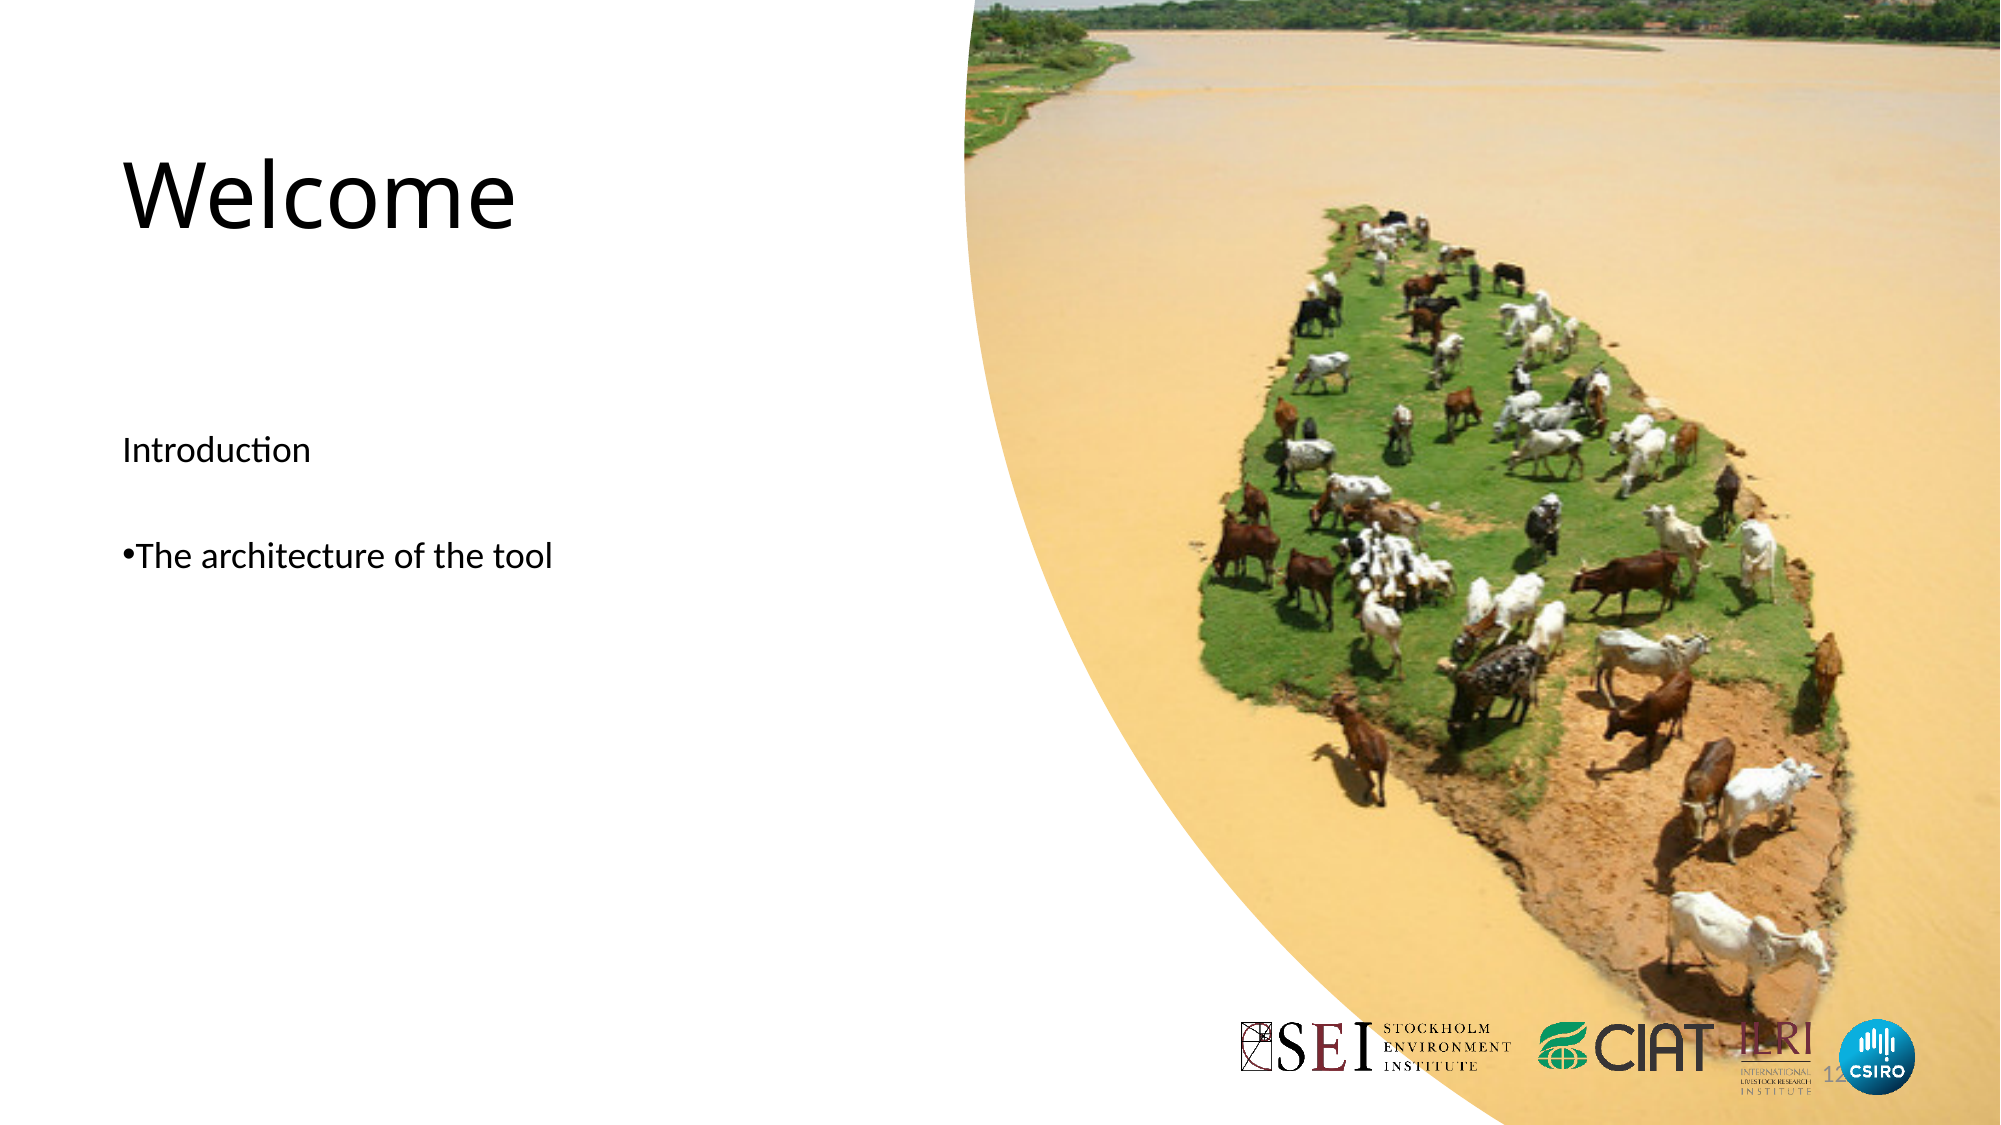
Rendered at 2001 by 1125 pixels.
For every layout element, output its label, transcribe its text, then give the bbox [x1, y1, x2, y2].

text_box Welcome [107, 59, 948, 338]
text_box Introduction The architecture of the tool [107, 422, 948, 991]
picture [964, 0, 2000, 1125]
